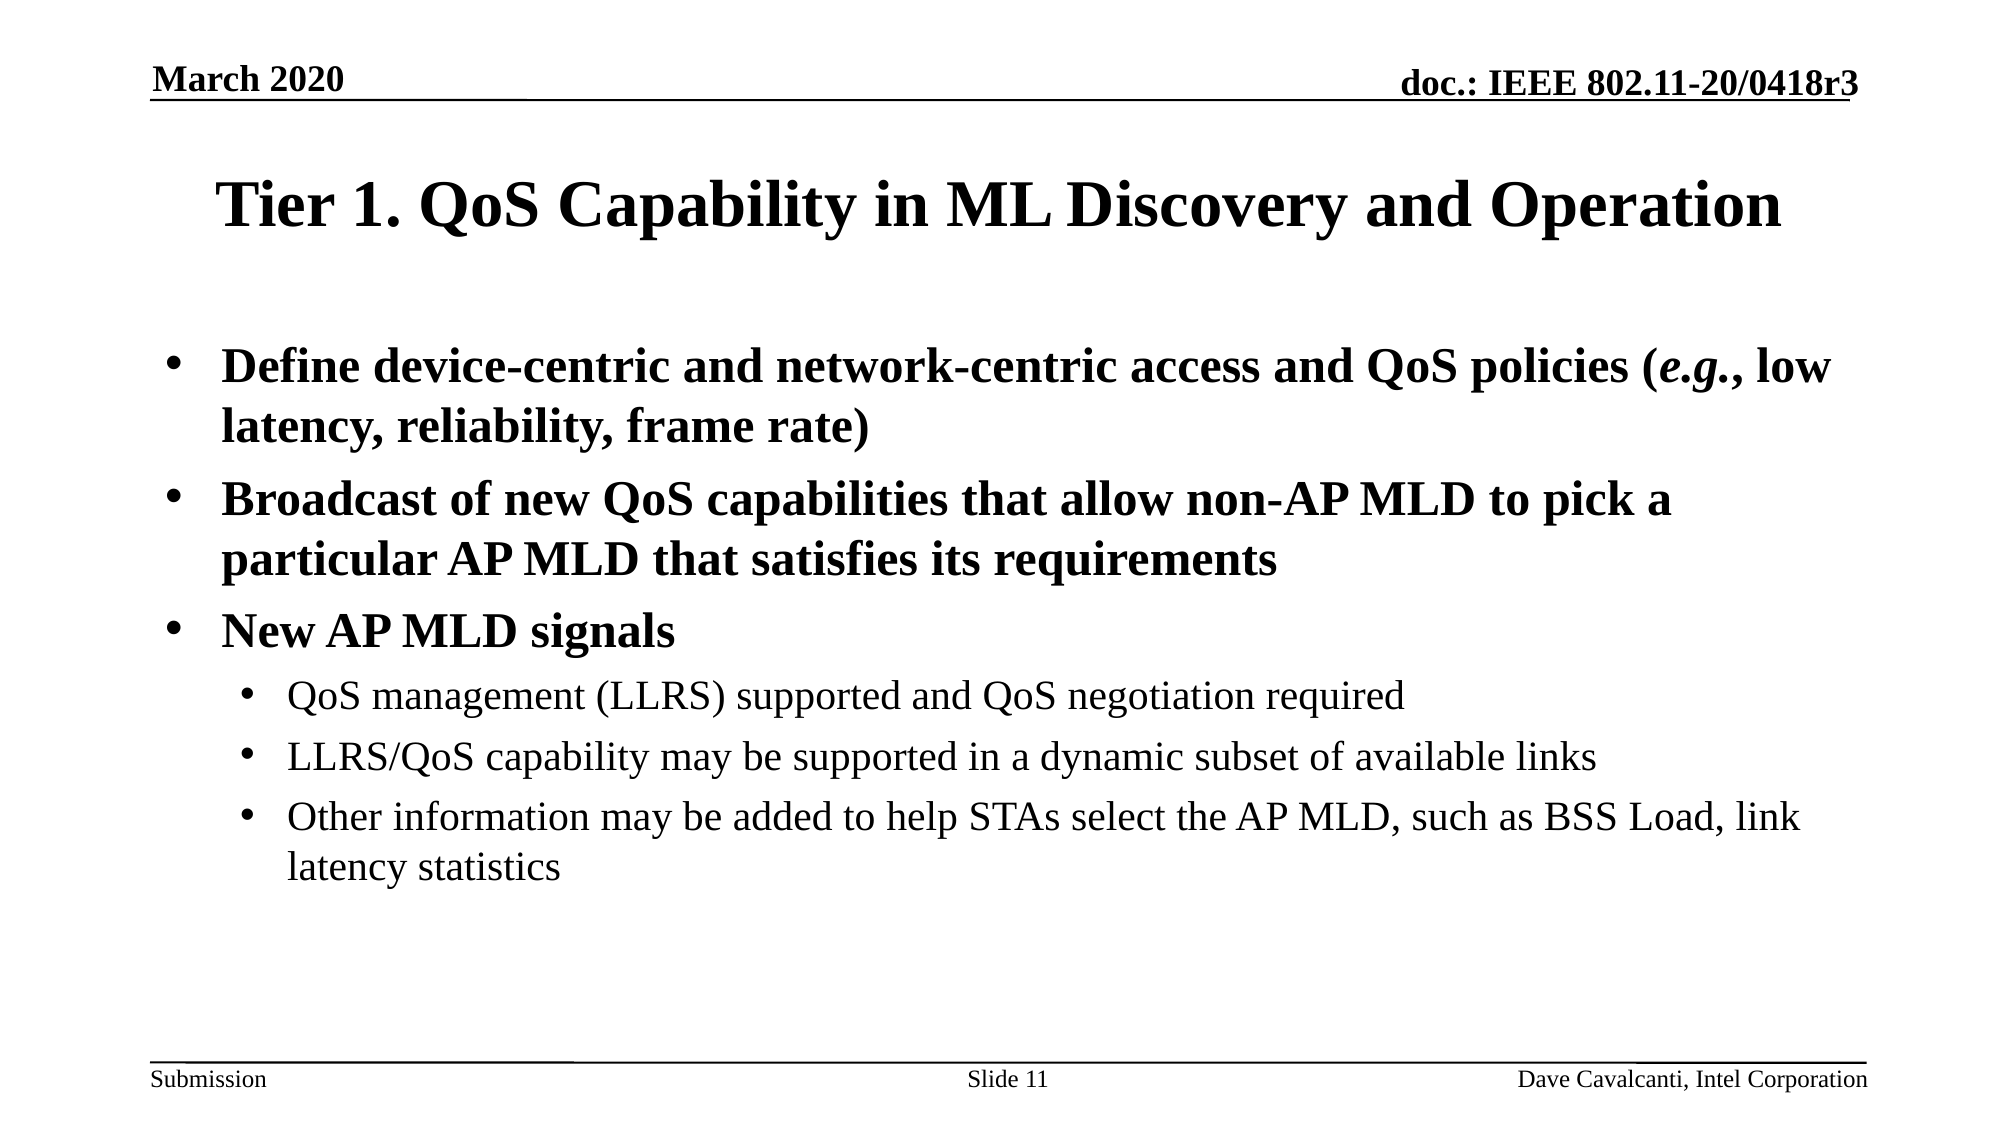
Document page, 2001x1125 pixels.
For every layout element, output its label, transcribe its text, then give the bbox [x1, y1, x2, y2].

footer Dave Cavalcanti, Intel Corporation [1171, 1061, 1869, 1093]
list Define device-centric and network-centric access and QoS policies (e.g., low latency, reliability, frame rate) Broadcast of new QoS capabilities that allow non-AP MLD to pick a particular AP MLD that satisfies its requirements New AP MLD signals QoS management (LLRS) supported and QoS negotiation required LLRS/QoS capability may be supported in a dynamic subset of available links Other information may be added to help STAs select the AP MLD, such as BSS Load, link latency statistics [149, 324, 1850, 1000]
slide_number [152, 54, 563, 100]
title Tier 1. QoS Capability in ML Discovery and Operation [149, 112, 1850, 288]
slide_number Slide 11 [950, 1061, 1067, 1123]
